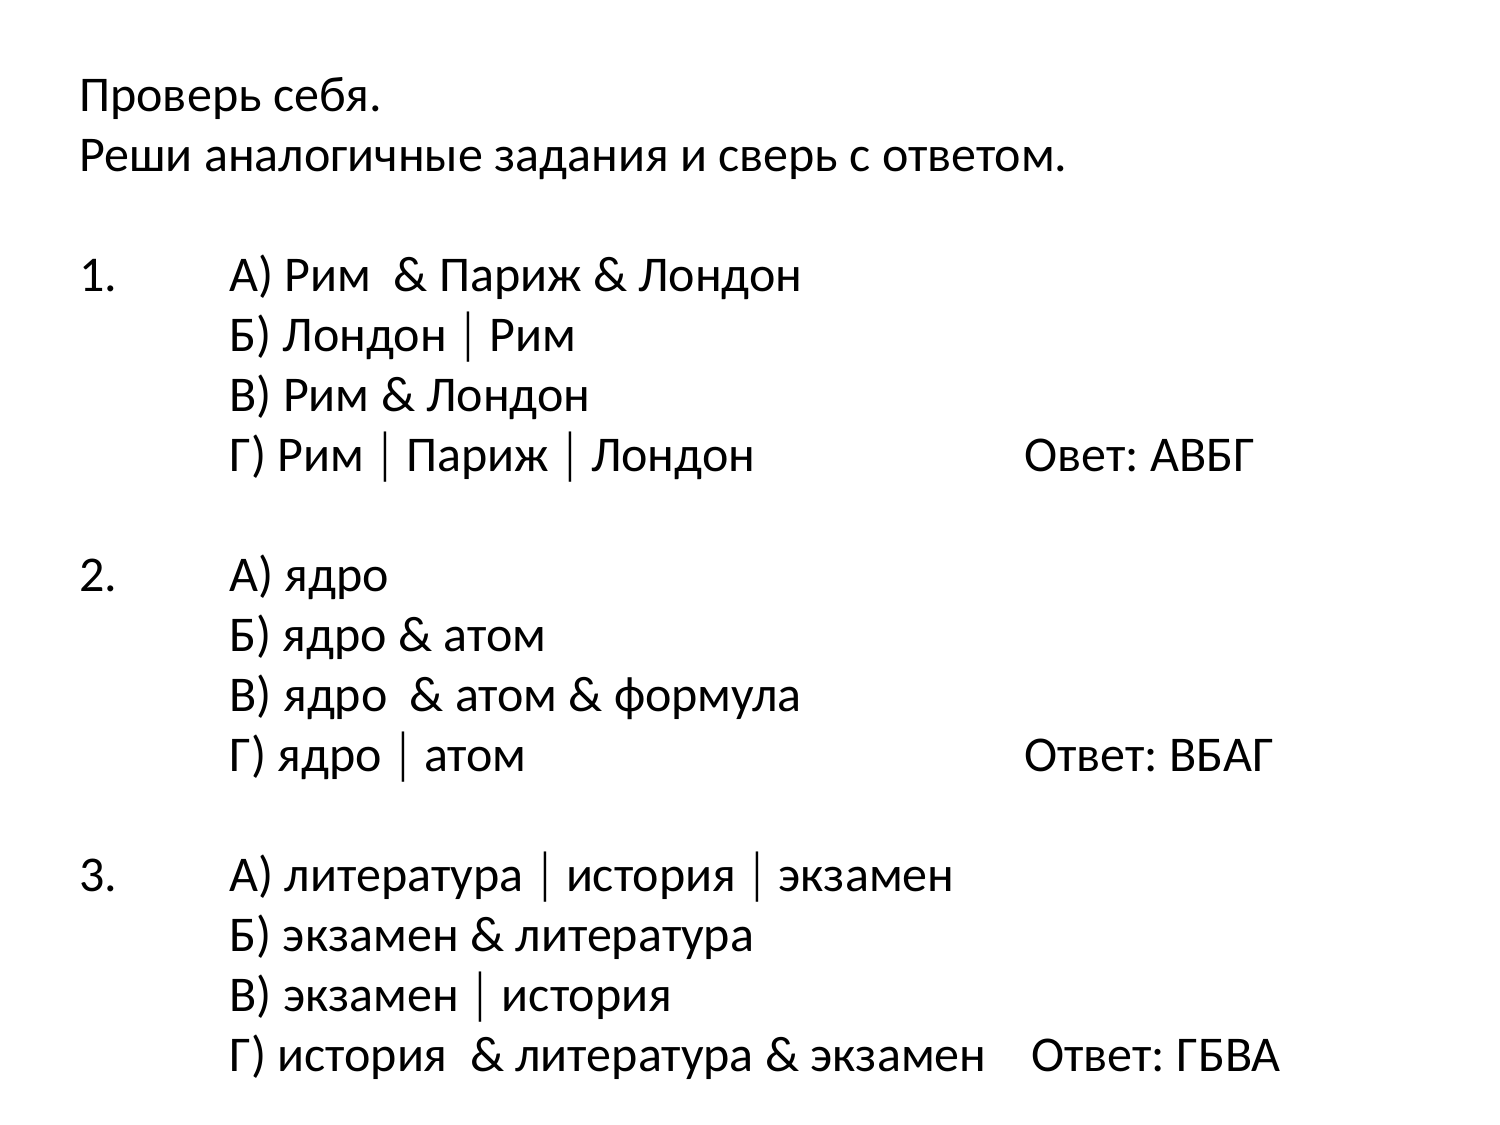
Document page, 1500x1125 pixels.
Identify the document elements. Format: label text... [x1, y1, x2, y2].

text_box Проверь себя. Реши аналогичные задания и сверь с ответом. 1. А) Рим & Париж & Лондон Б) Лондон  Рим В) Рим & Лондон Г) Рим  Париж  Лондон Овет: АВБГ 2. А) ядро Б) ядро & атом В) ядро & атом & формула Г) ядро  атом Ответ: ВБАГ 3. А) литература  история  экзамен Б) экзамен & литература В) экзамен  история Г) история & литература & экзамен Ответ: ГБВА [64, 54, 1412, 1090]
